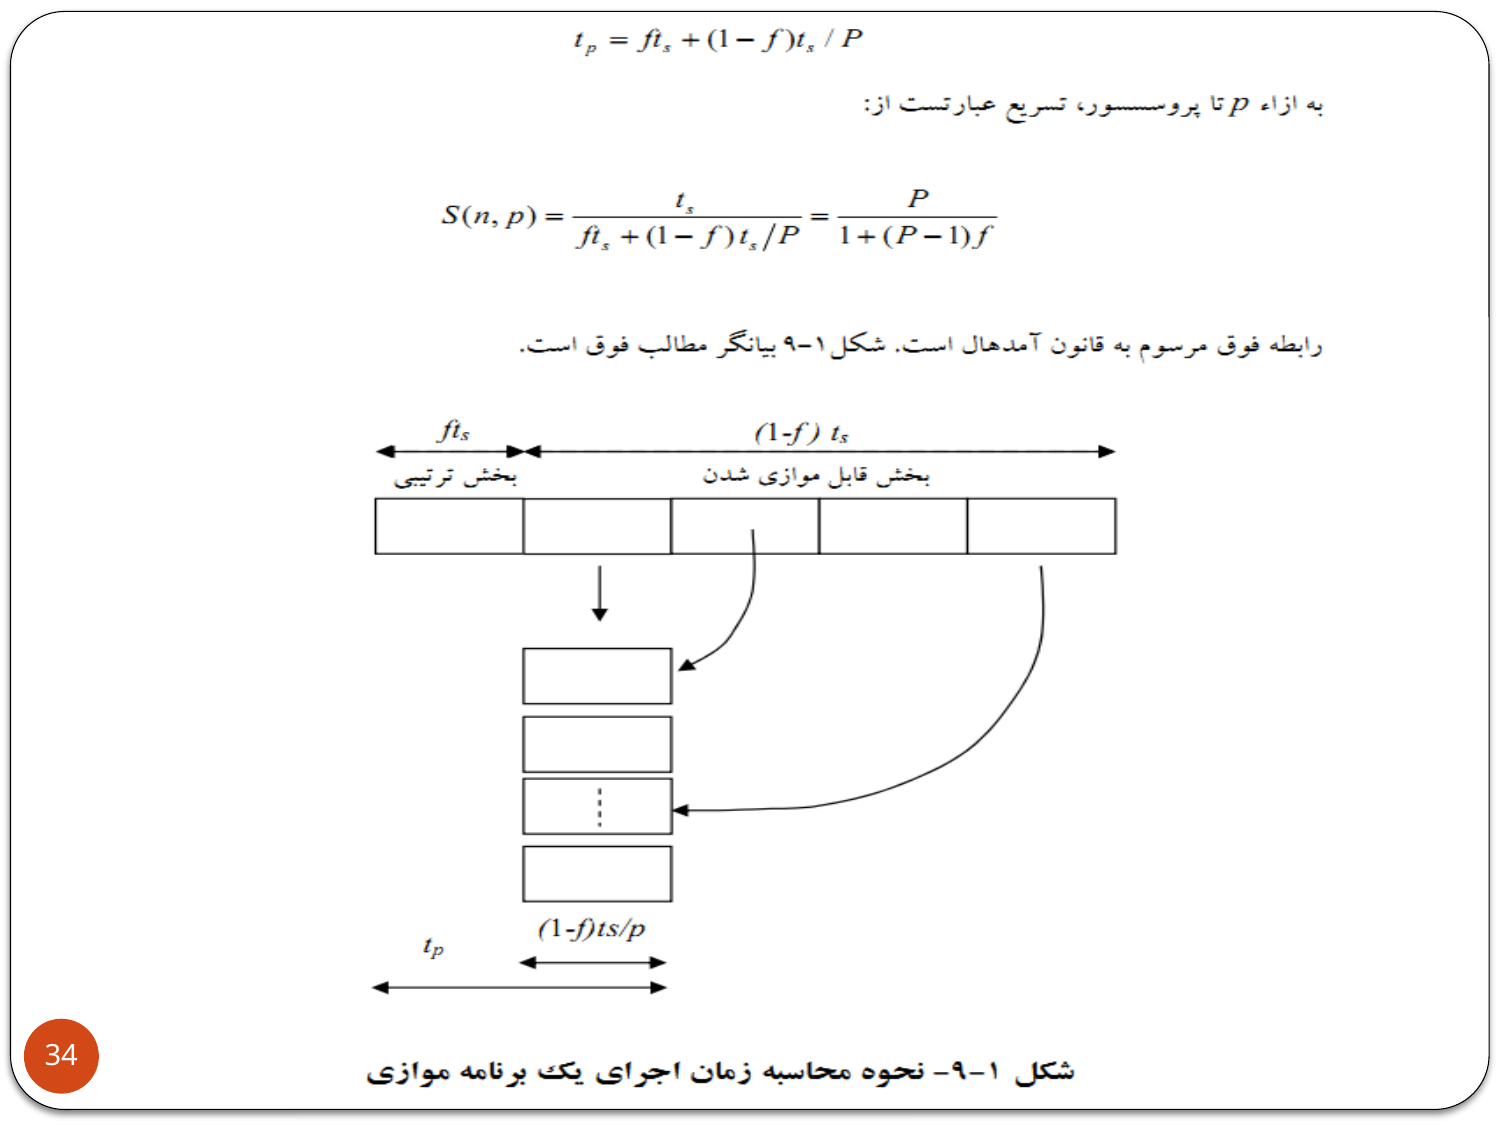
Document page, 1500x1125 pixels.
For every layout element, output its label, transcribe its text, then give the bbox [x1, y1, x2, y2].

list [187, 24, 1351, 1095]
slide_number 34 [23, 1018, 99, 1094]
